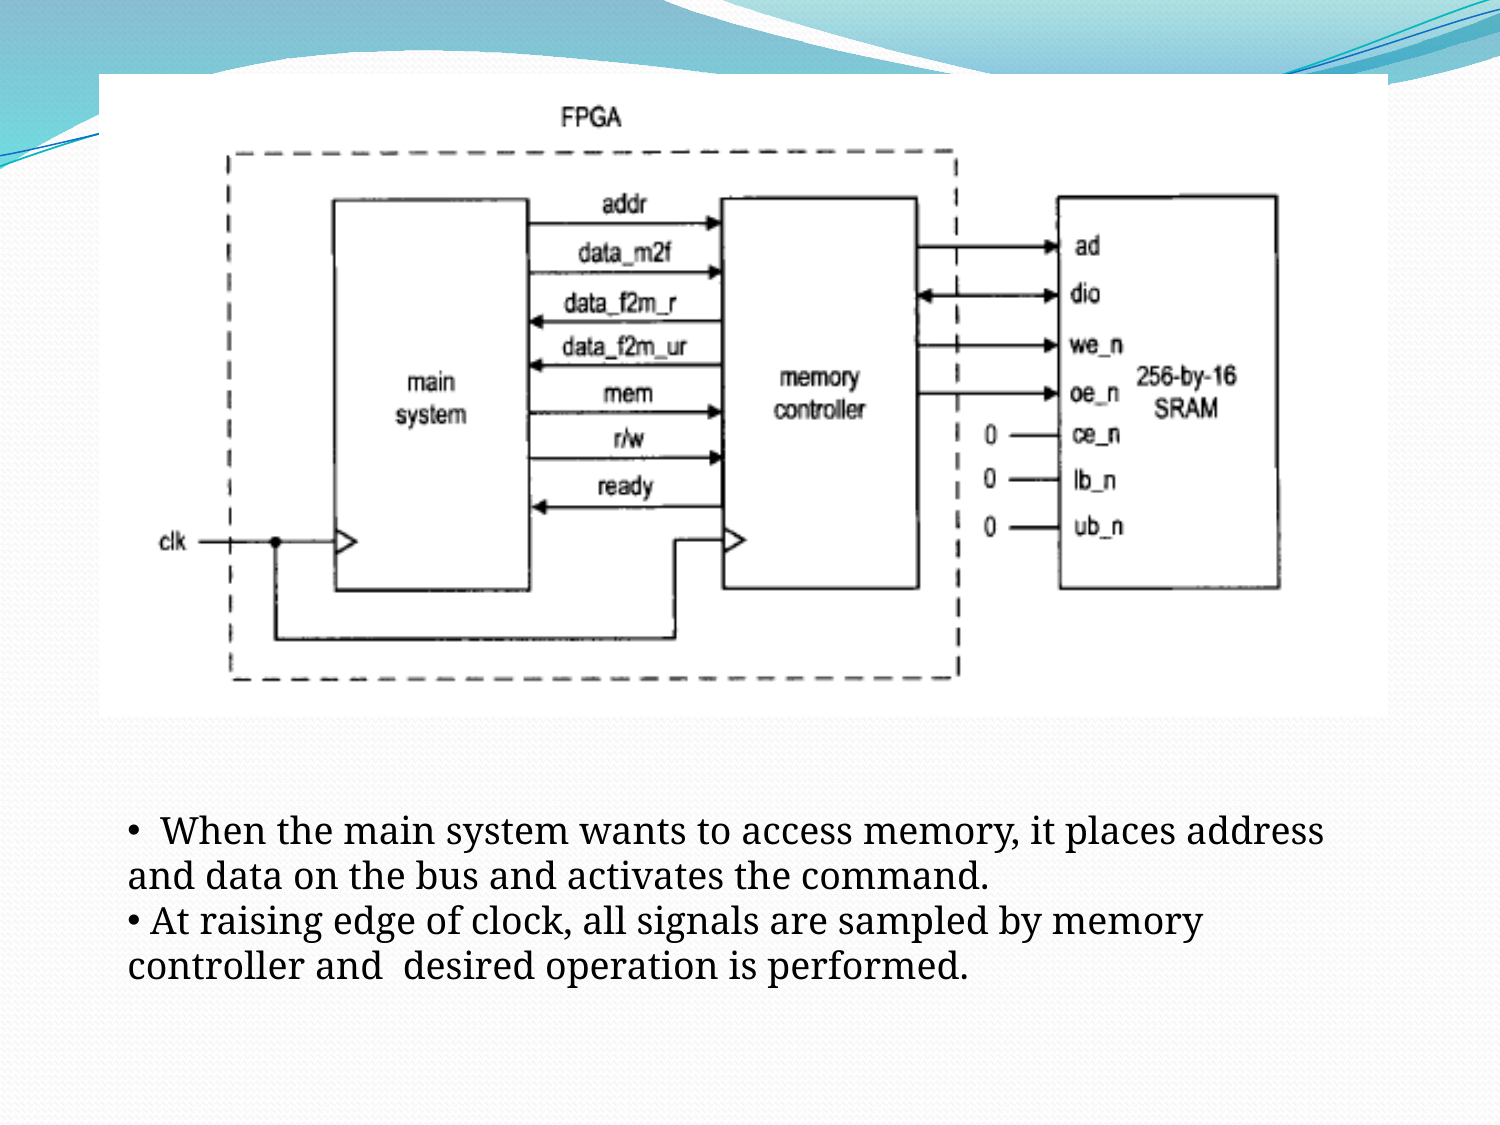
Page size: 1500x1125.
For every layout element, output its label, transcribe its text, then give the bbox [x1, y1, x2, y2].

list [99, 74, 1388, 717]
text_box When the main system wants to access memory, it places address and data on the bus and activates the command. At raising edge of clock, all signals are sampled by memory controller and desired operation is performed. [112, 799, 1400, 995]
